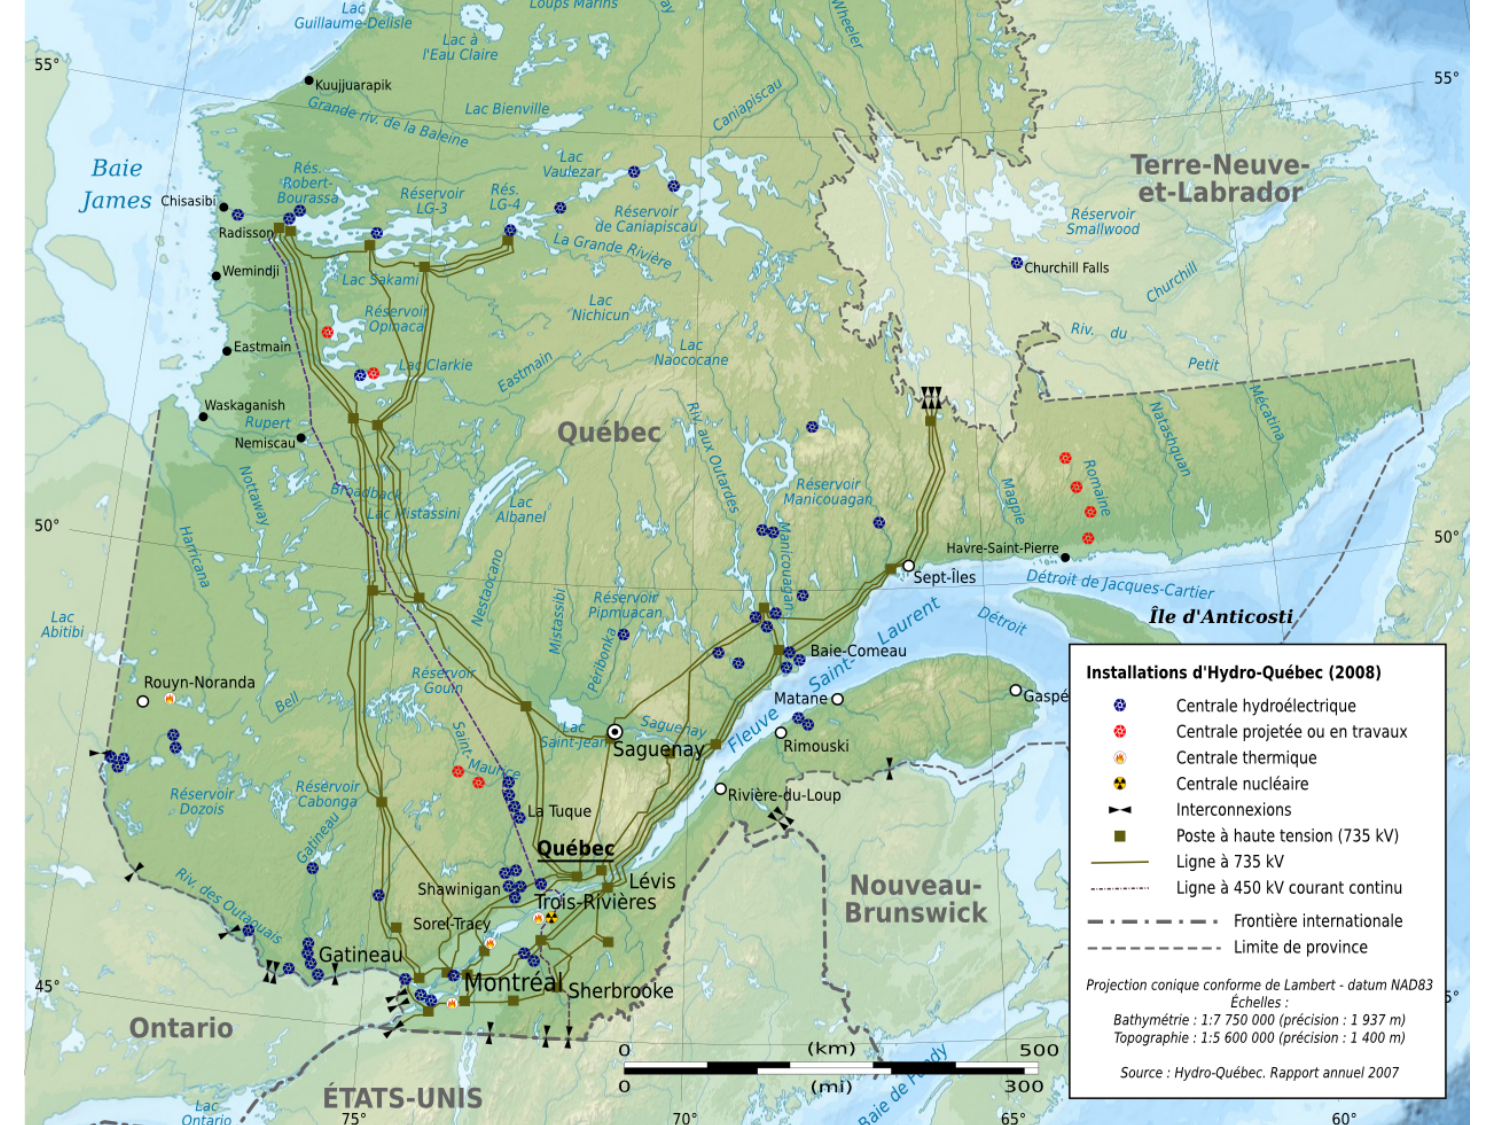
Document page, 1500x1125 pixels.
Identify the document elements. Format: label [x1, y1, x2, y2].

list [24, 0, 1470, 1125]
